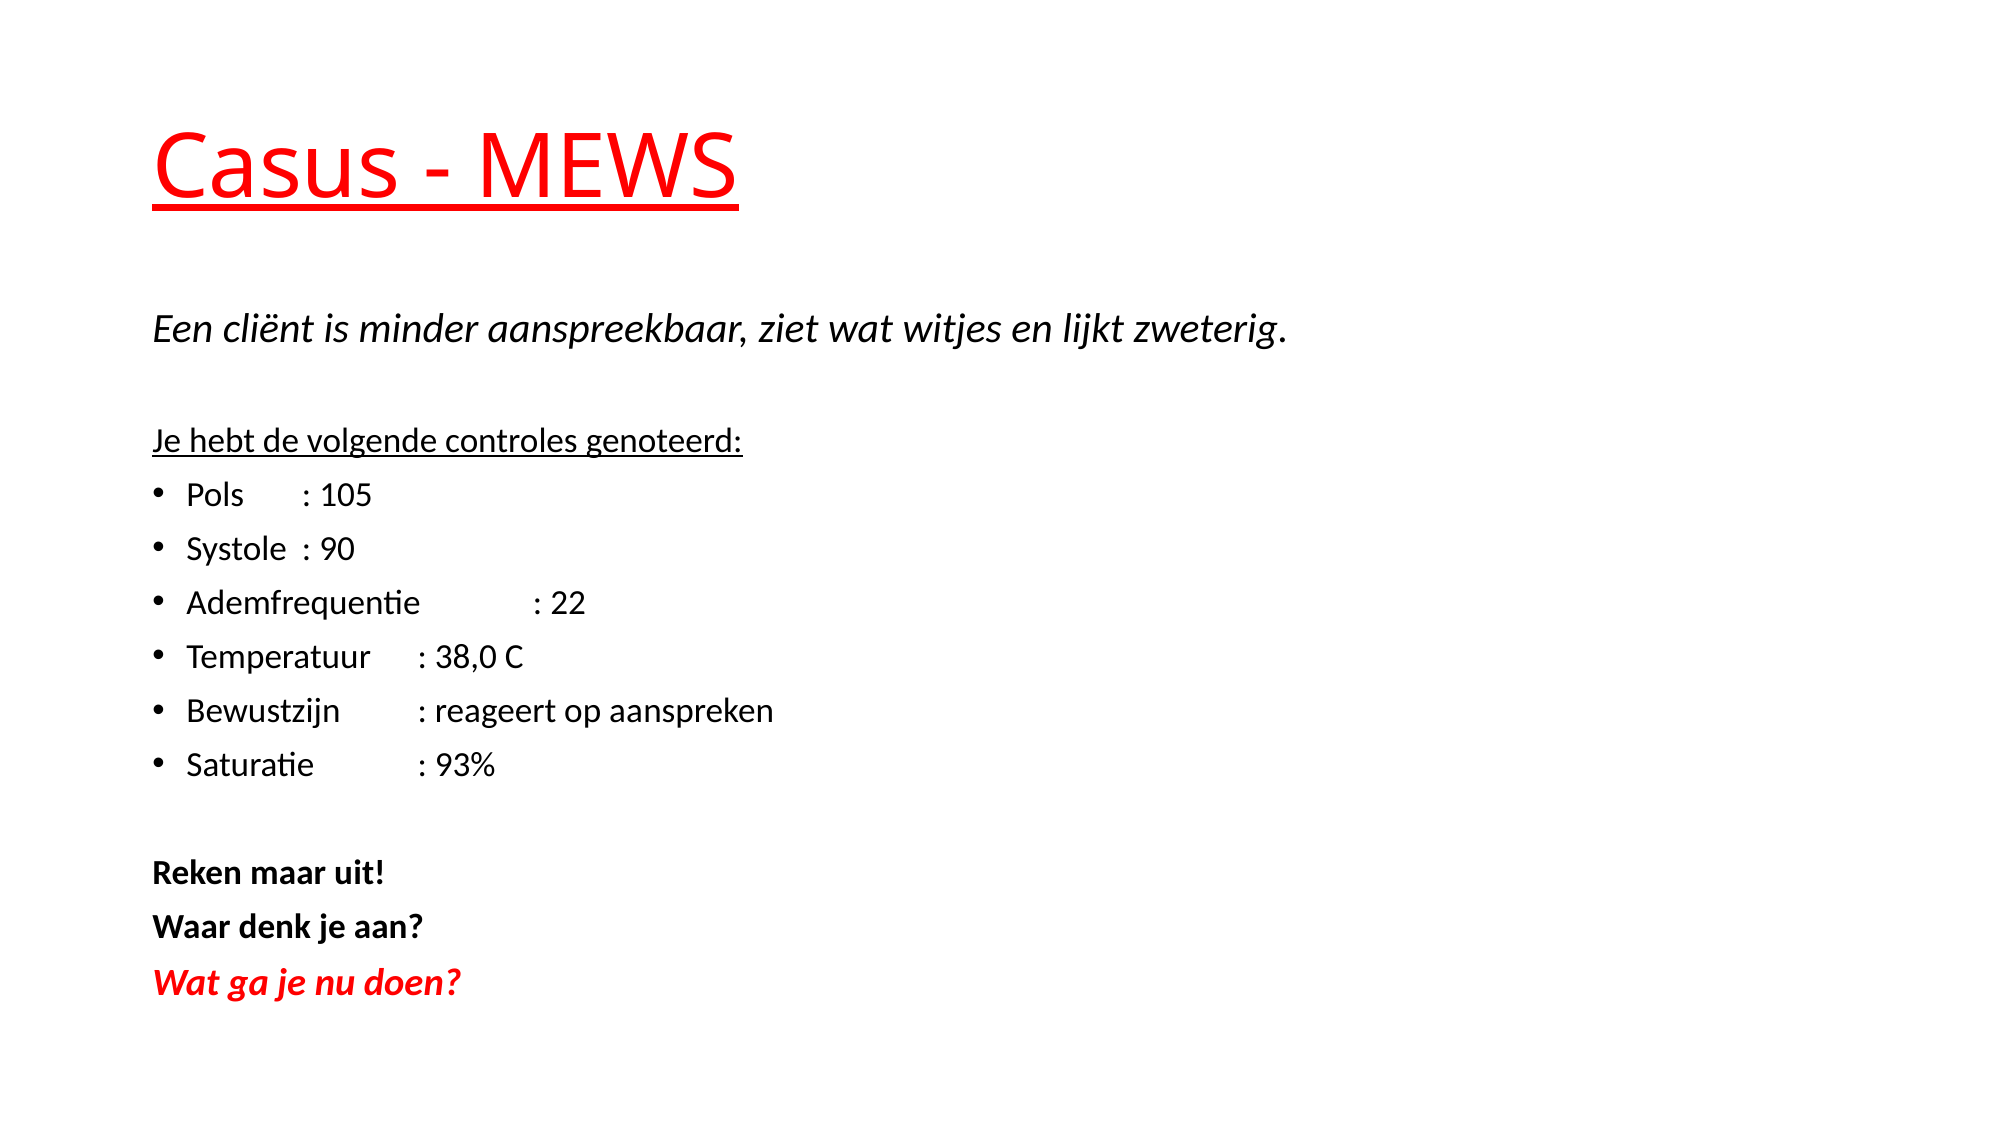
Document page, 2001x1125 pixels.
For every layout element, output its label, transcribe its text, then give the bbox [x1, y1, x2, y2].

title Casus - MEWS [137, 59, 1863, 278]
list Een cliënt is minder aanspreekbaar, ziet wat witjes en lijkt zweterig. Je hebt de volgende controles genoteerd: Pols : 105 Systole : 90 Ademfrequentie : 22 Temperatuur : 38,0 C Bewustzijn : reageert op aanspreken Saturatie : 93% Reken maar uit! Waar denk je aan? Wat ga je nu doen? [137, 299, 1863, 1014]
